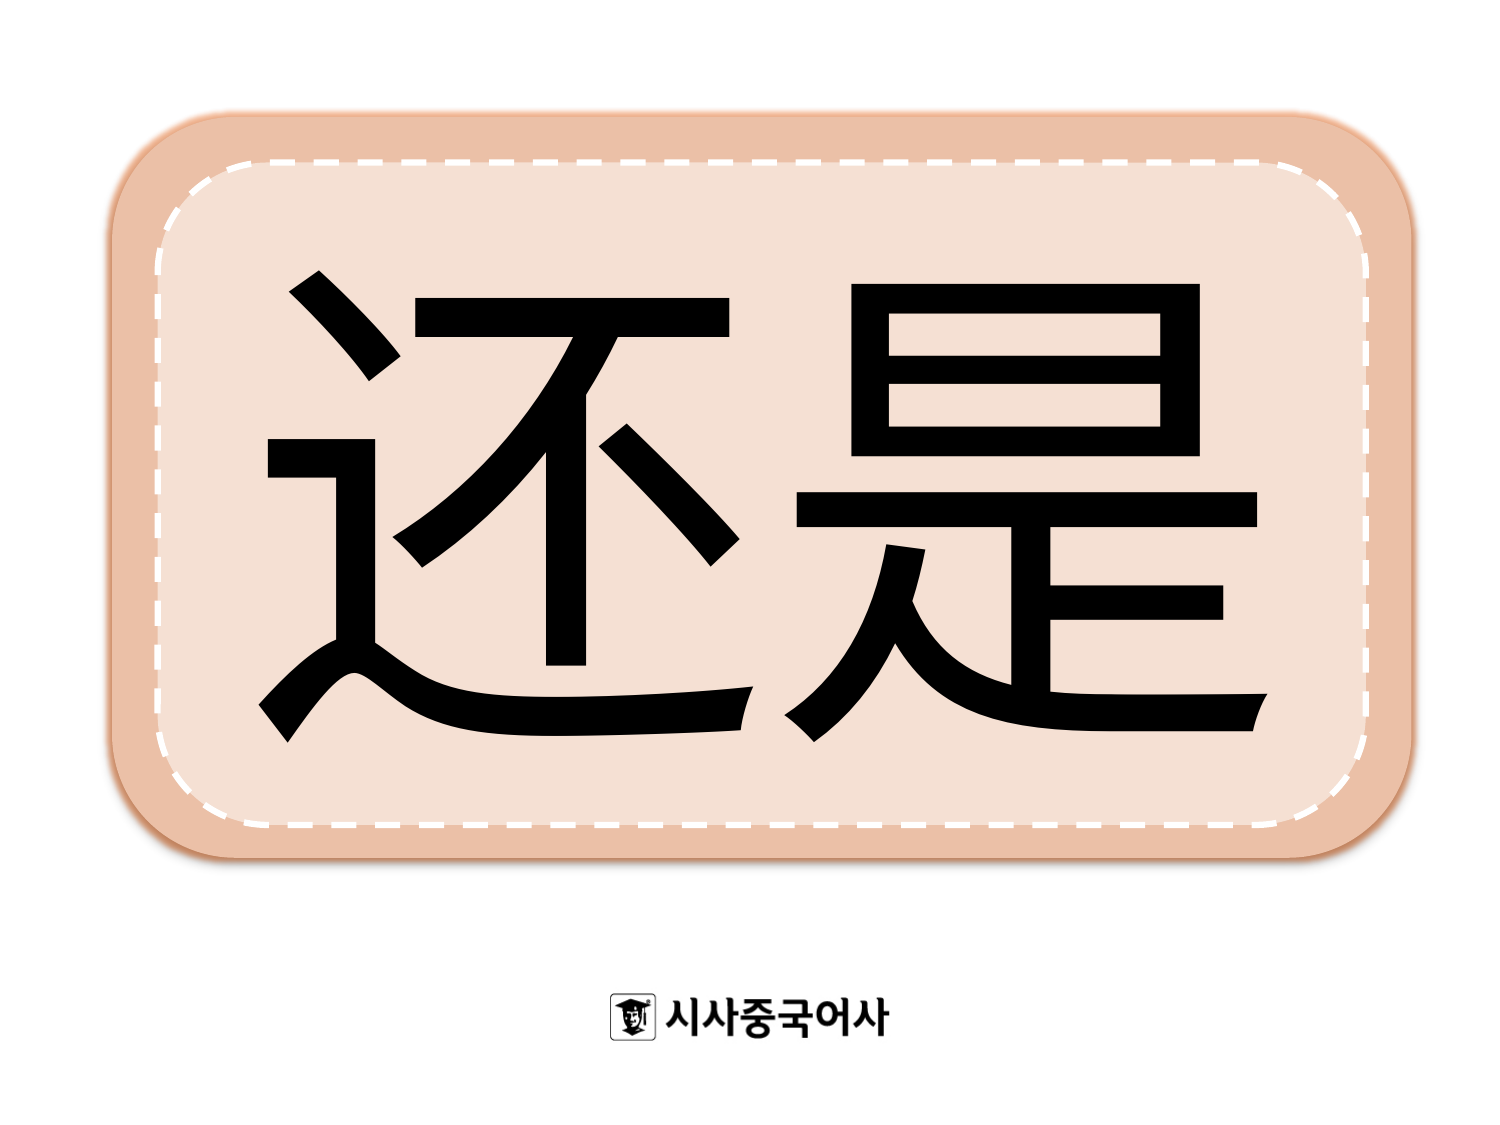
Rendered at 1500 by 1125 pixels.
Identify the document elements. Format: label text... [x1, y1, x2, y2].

picture [602, 987, 898, 1047]
text_box 还是 [162, 160, 1371, 824]
